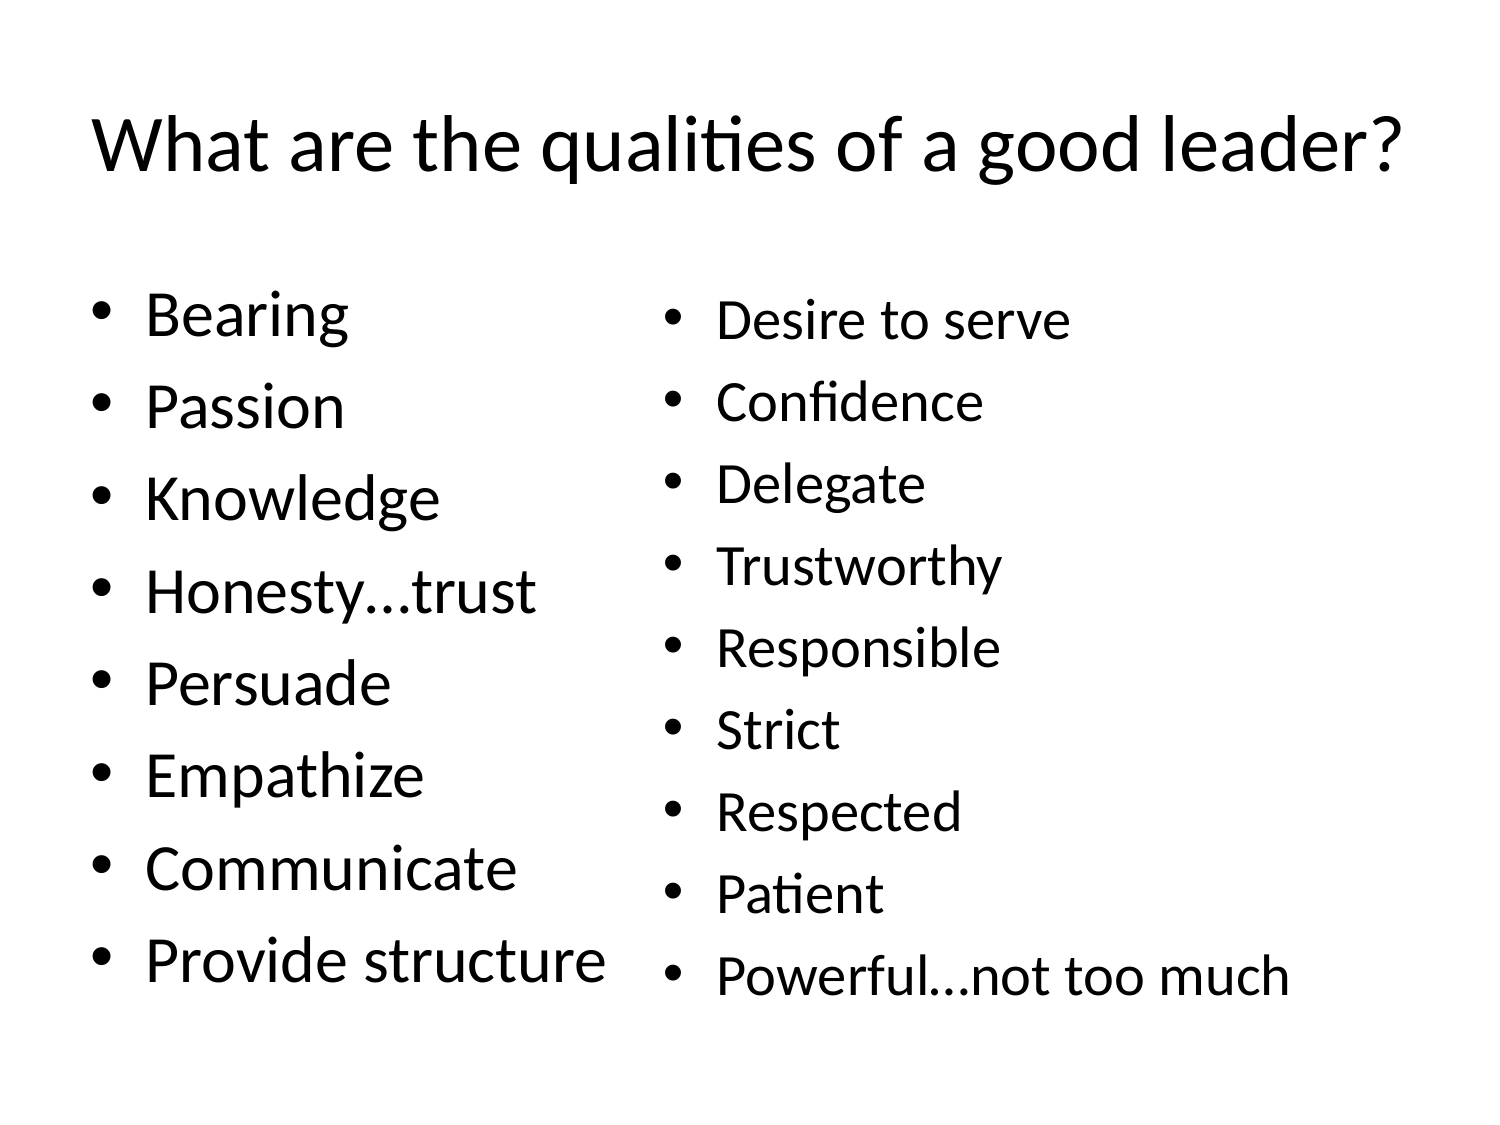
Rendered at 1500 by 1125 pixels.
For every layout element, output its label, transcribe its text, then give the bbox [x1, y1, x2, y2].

list Bearing Passion Knowledge Honesty…trust Persuade Empathize Communicate Provide structure [75, 262, 648, 1005]
title What are the qualities of a good leader? [75, 45, 1425, 233]
text_box Desire to serve Confidence Delegate Trustworthy Responsible Strict Respected Patient Powerful…not too much [647, 272, 1425, 1016]
